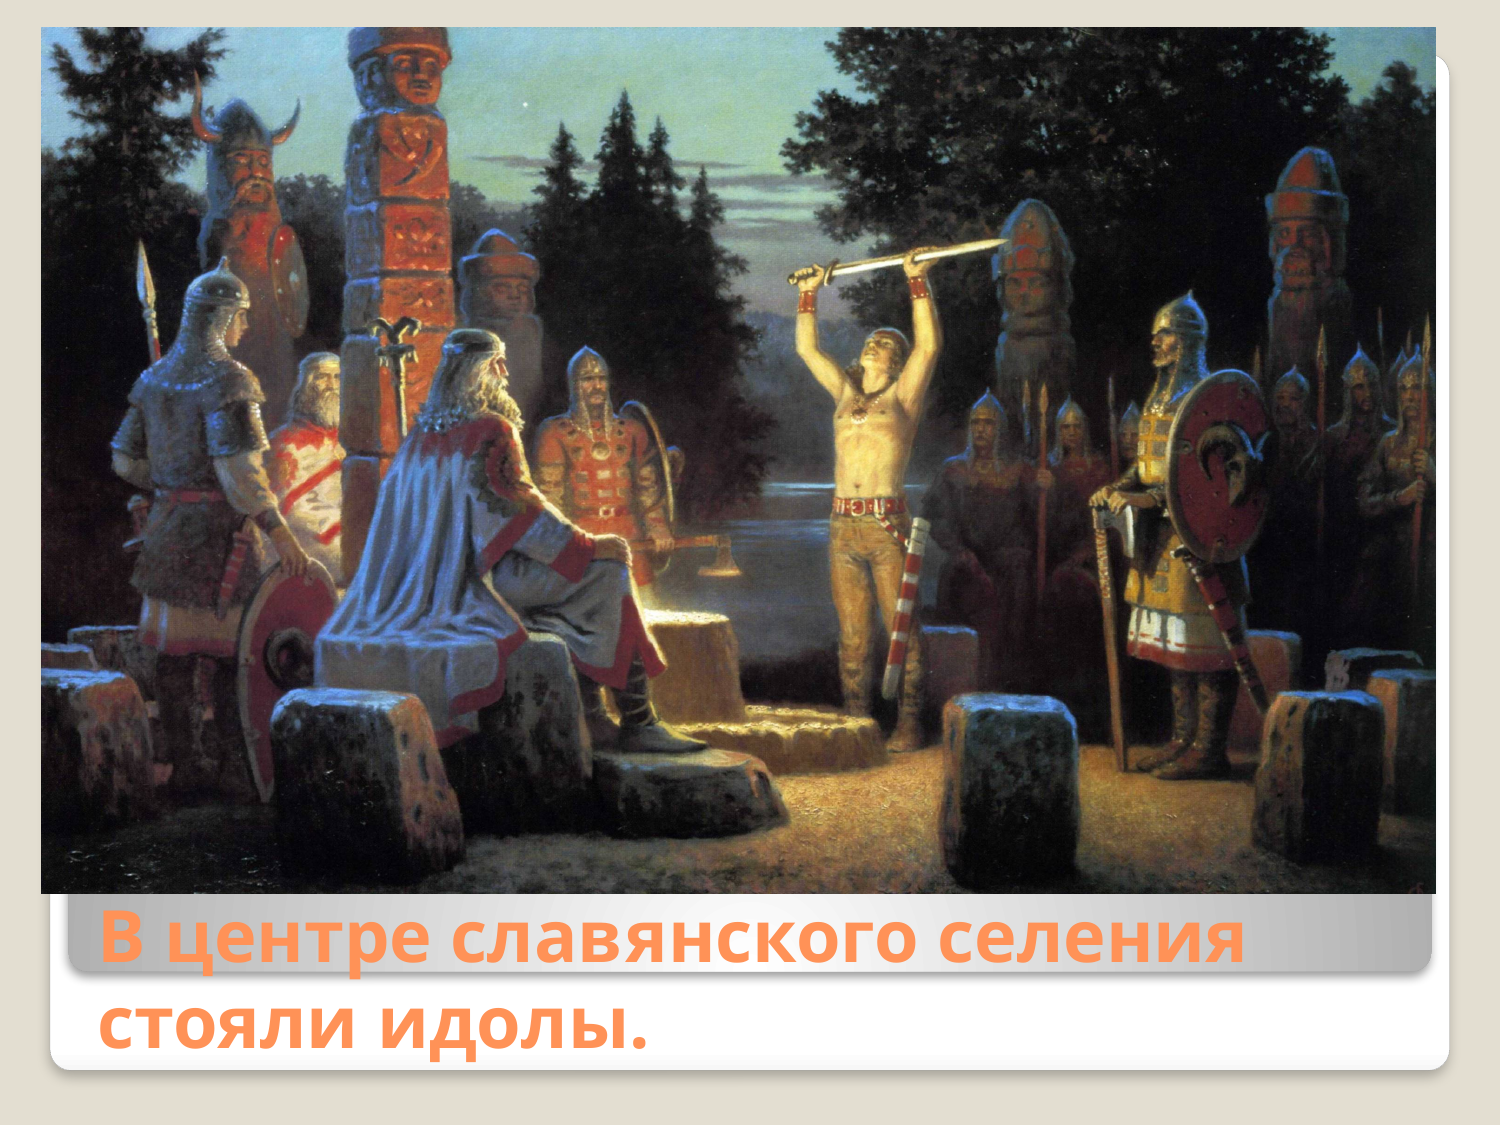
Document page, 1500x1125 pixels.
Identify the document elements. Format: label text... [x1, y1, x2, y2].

title В центре славянского селения стояли идолы. [82, 906, 1425, 1071]
picture [41, 27, 1436, 894]
